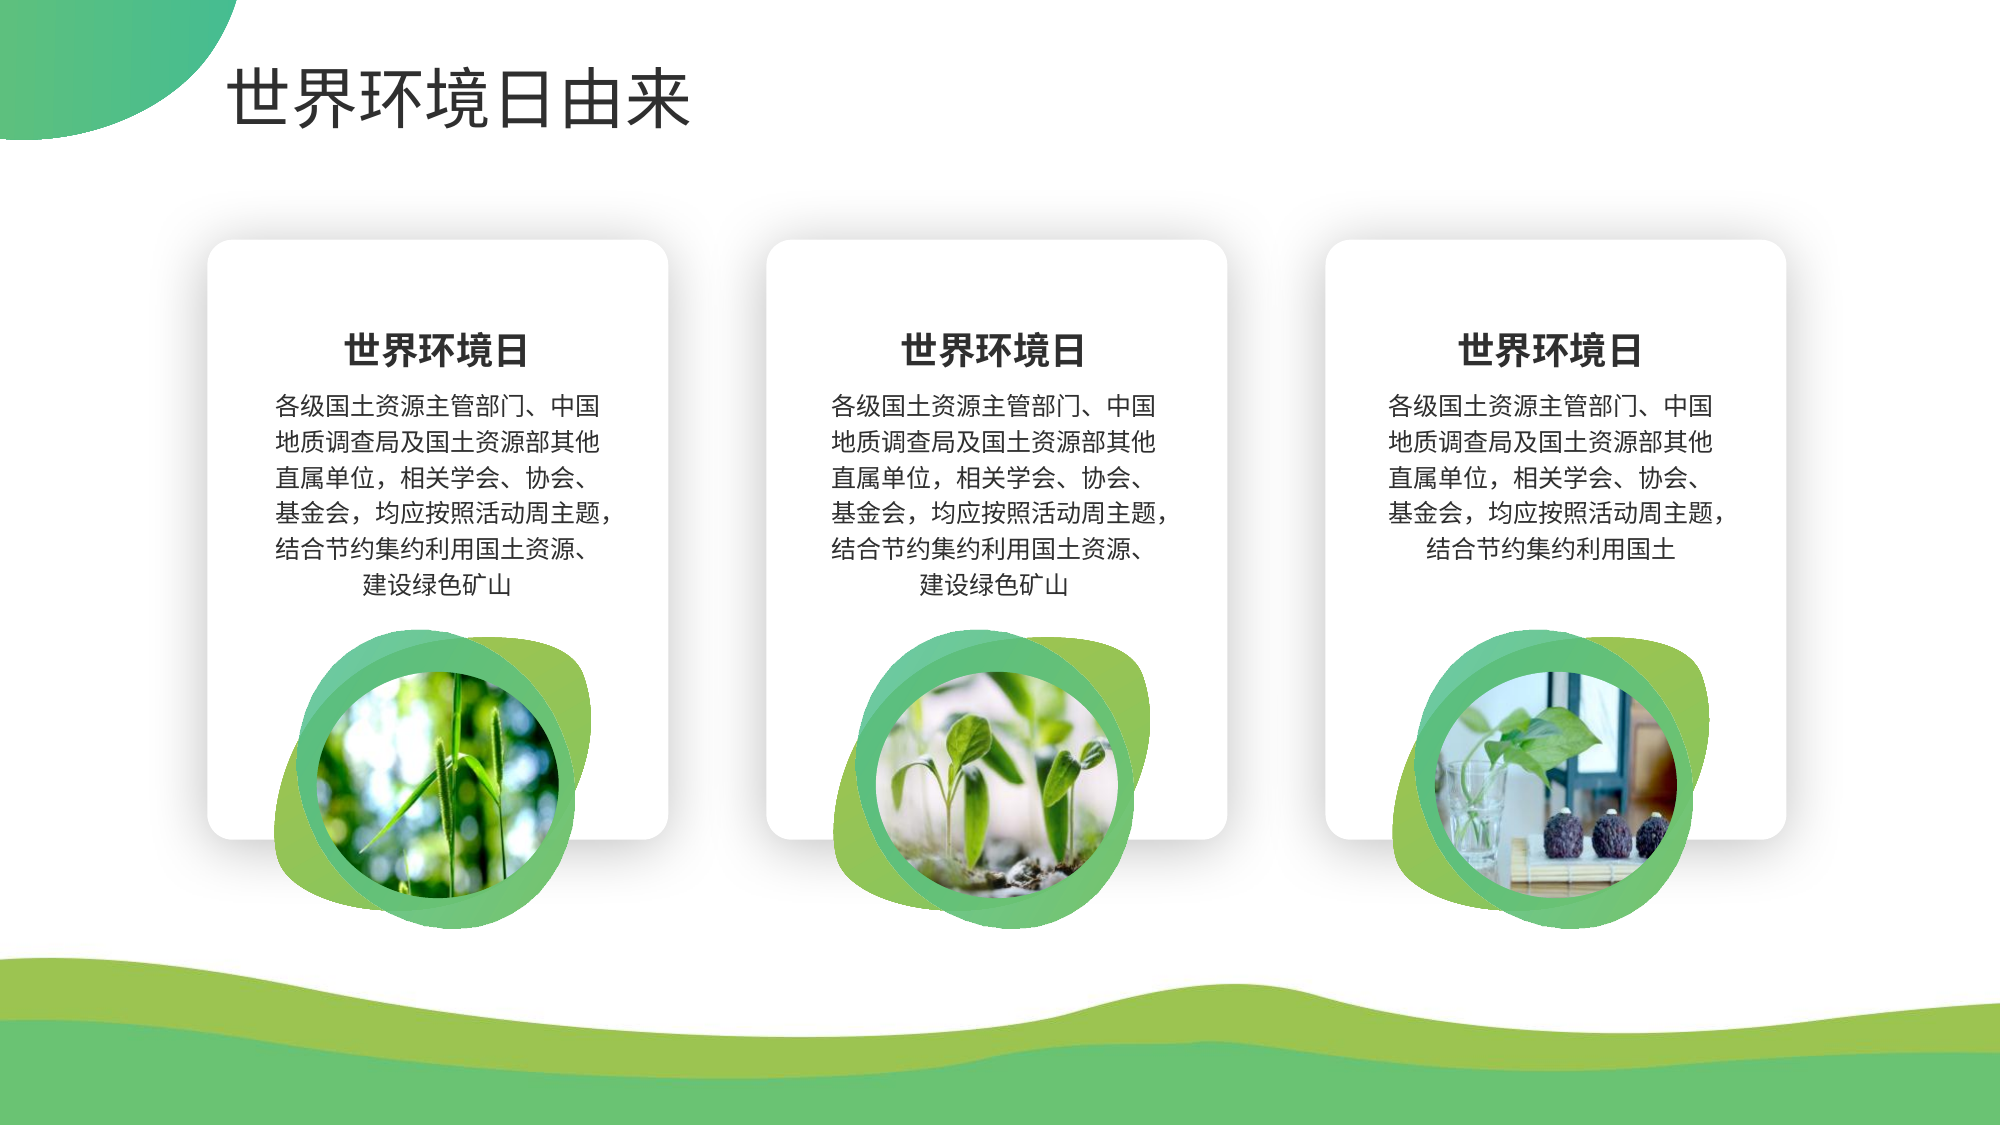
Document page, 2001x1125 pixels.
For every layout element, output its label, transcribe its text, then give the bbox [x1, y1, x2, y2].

text_box 世界环境日 [849, 332, 1140, 373]
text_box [261, 624, 615, 936]
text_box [820, 624, 1174, 936]
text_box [1379, 624, 1733, 936]
text_box [765, 238, 1229, 841]
text_box 世界环境日 [292, 332, 583, 373]
text_box 各级国土资源主管部门、中国地质调查局及国土资源部其他直属单位，相关学会、协会、基金会，均应按照活动周主题，结合节约集约利用国土 [1376, 384, 1726, 619]
text_box 各级国土资源主管部门、中国地质调查局及国土资源部其他直属单位，相关学会、协会、基金会，均应按照活动周主题，结合节约集约利用国土资源、建设绿色矿山 [263, 384, 612, 619]
text_box 各级国土资源主管部门、中国地质调查局及国土资源部其他直属单位，相关学会、协会、基金会，均应按照活动周主题，结合节约集约利用国土资源、建设绿色矿山 [820, 384, 1169, 619]
text_box [1324, 238, 1788, 841]
text_box [206, 238, 670, 841]
text_box [0, 0, 238, 141]
text_box 世界环境日由来 [210, 49, 708, 145]
picture [0, 0, 2000, 1125]
text_box 世界环境日 [1405, 332, 1697, 373]
